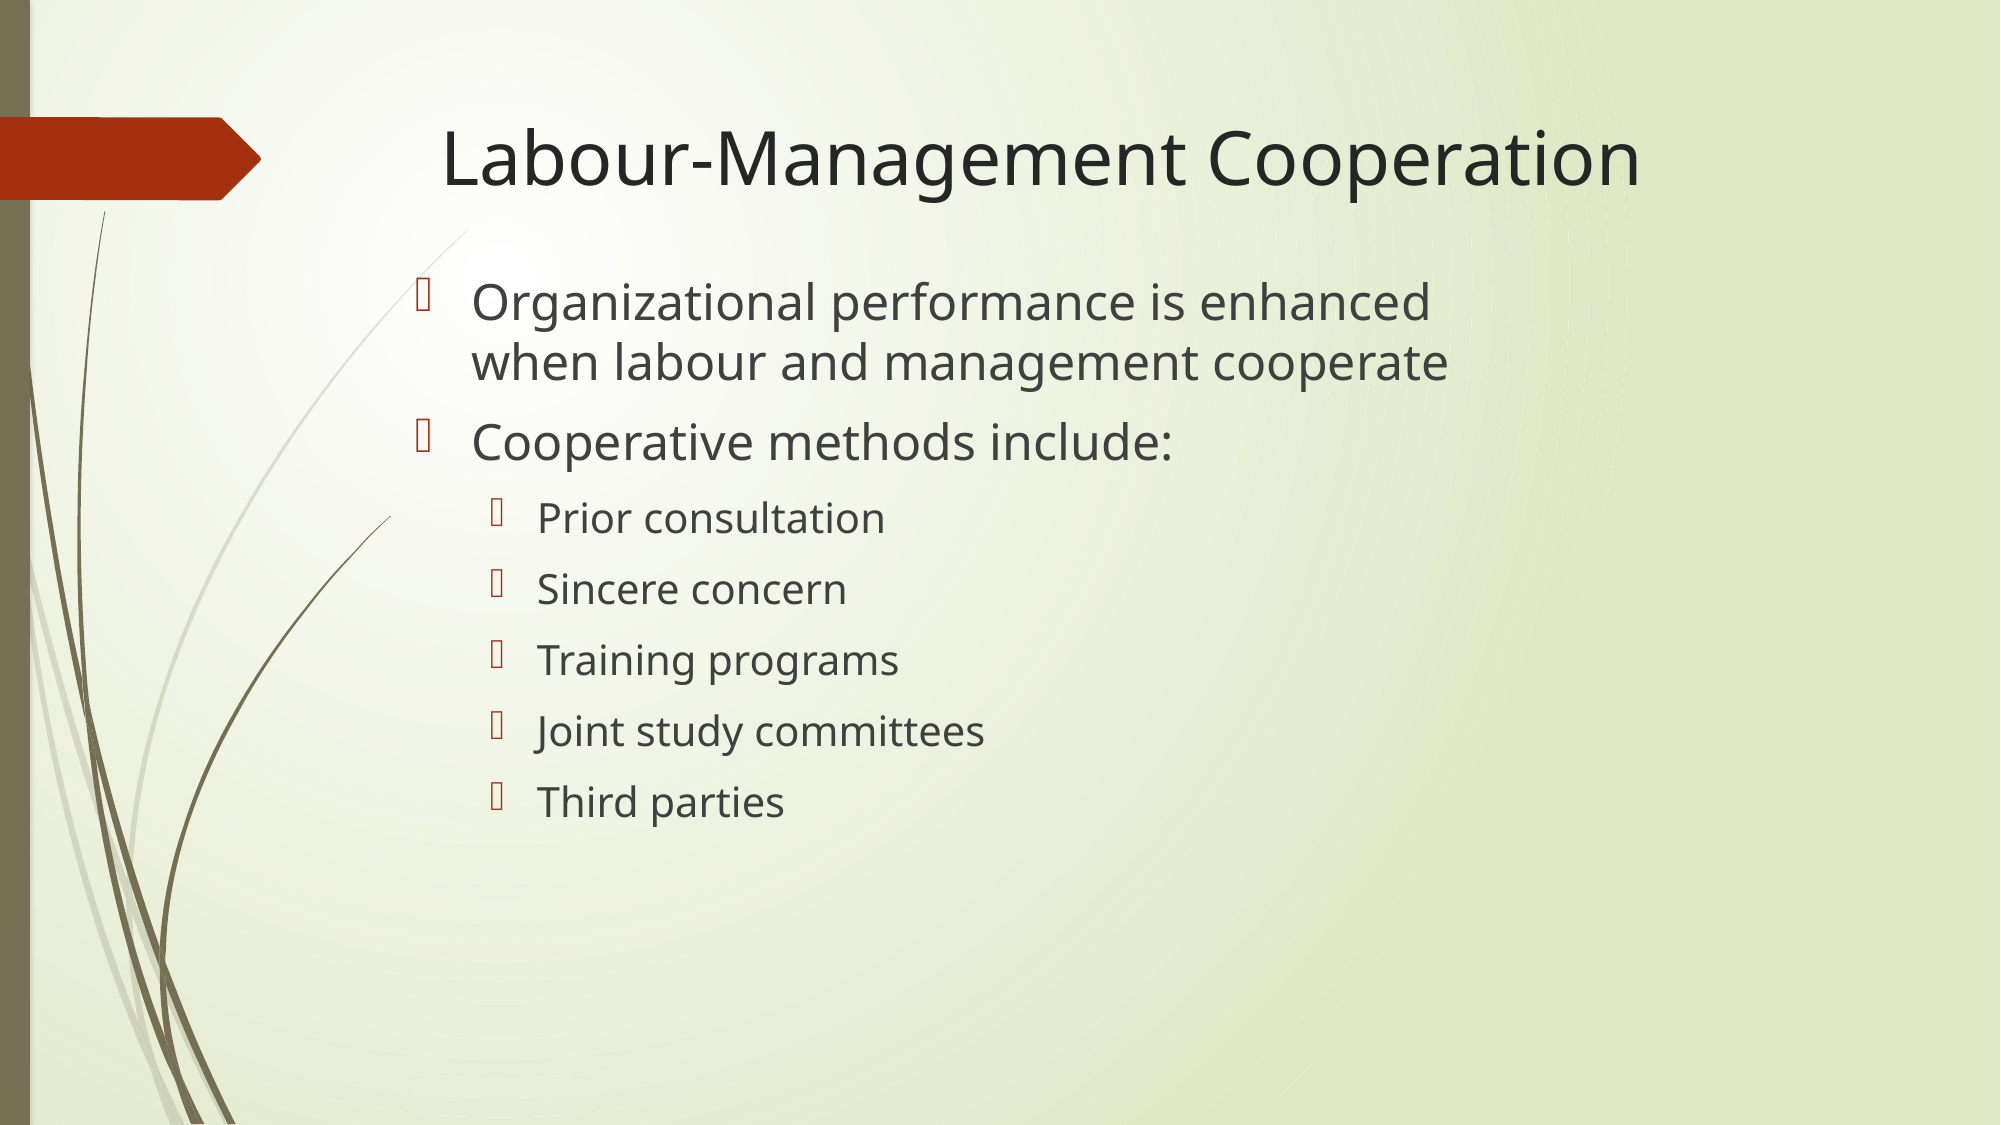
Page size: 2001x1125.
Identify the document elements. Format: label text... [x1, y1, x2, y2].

title Labour-Management Cooperation [425, 102, 1888, 313]
list Organizational performance is enhanced when labour and management cooperate Cooperative methods include: Prior consultation Sincere concern Training programs Joint study committees Third parties [399, 262, 1579, 938]
